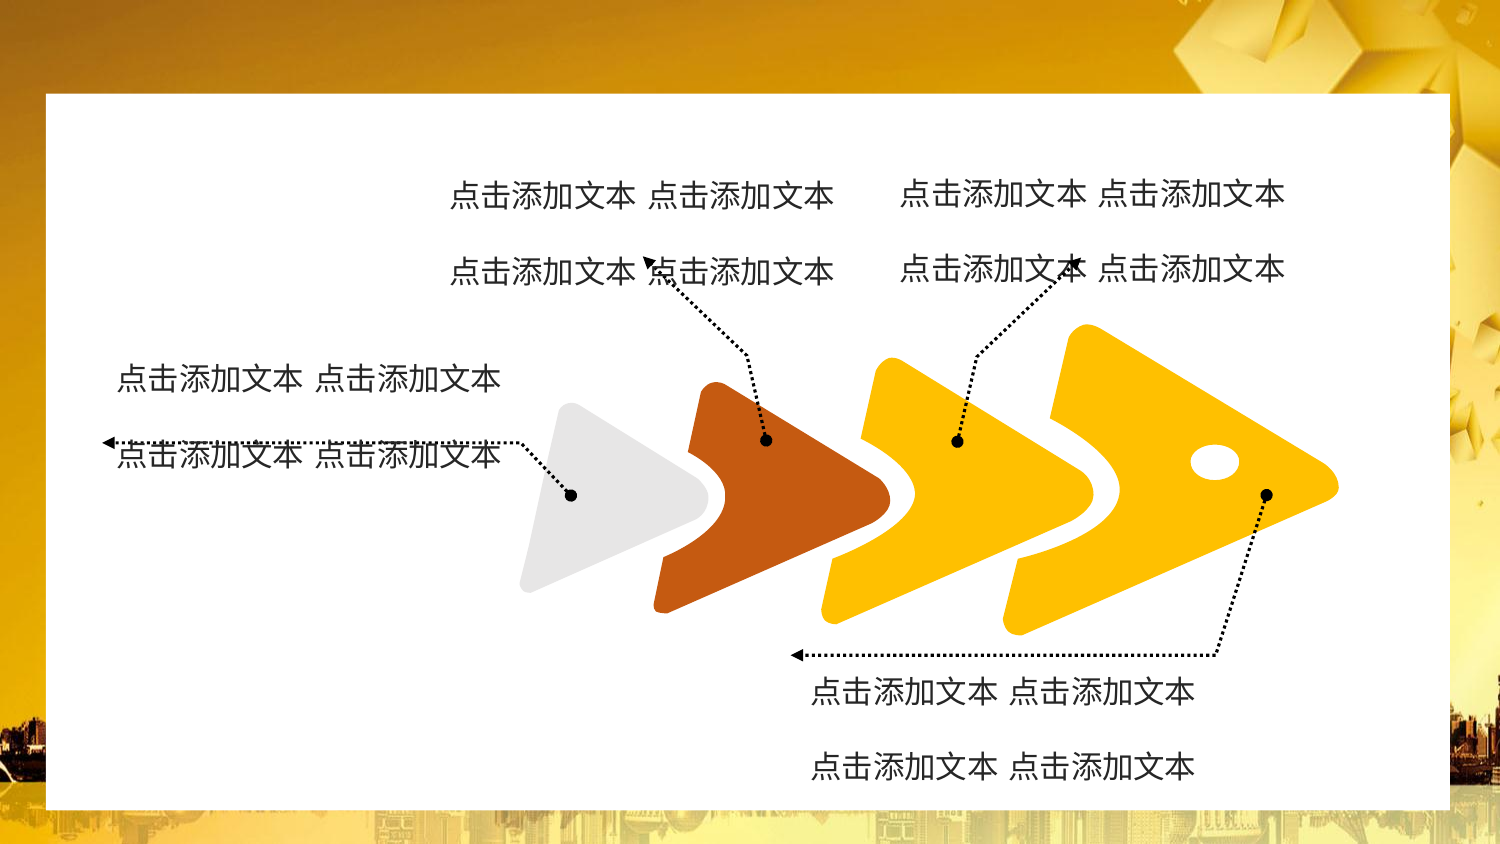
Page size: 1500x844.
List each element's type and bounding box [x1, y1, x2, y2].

text_box [434, 168, 852, 441]
text_box [652, 441, 891, 615]
text_box [885, 166, 1302, 442]
text_box [790, 495, 1267, 757]
text_box [1085, 442, 1340, 529]
picture [0, 0, 1500, 844]
text_box [859, 358, 1095, 495]
text_box [101, 352, 571, 496]
text_box [518, 441, 710, 594]
